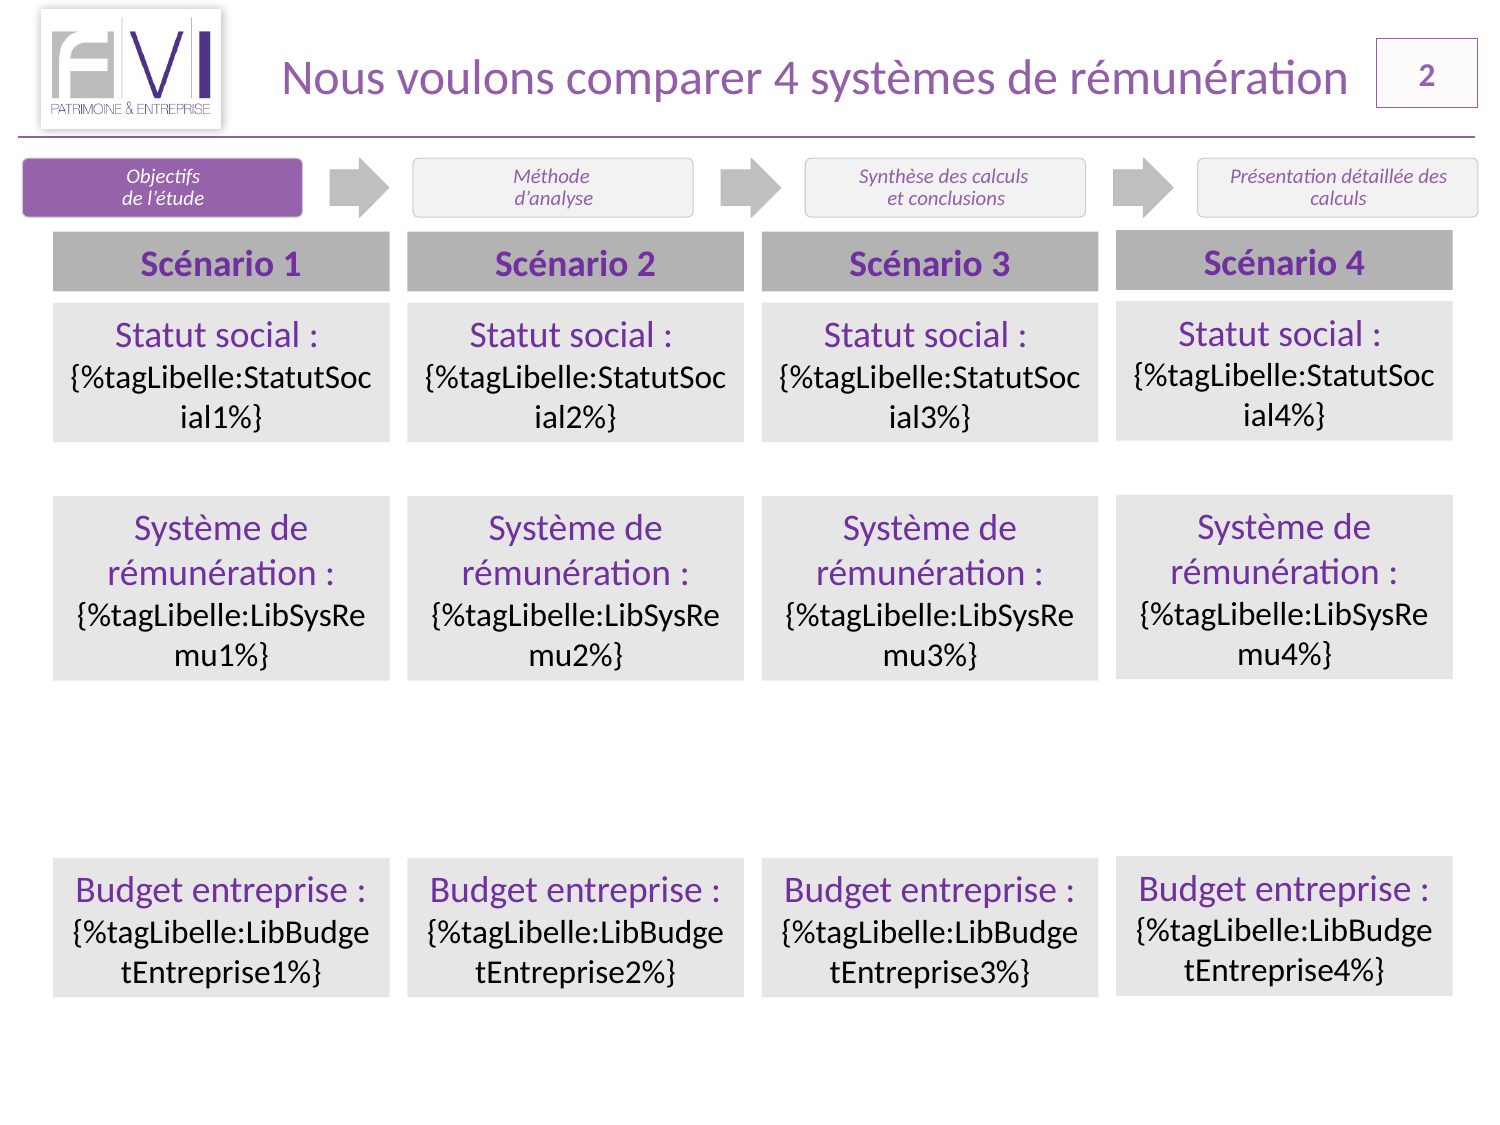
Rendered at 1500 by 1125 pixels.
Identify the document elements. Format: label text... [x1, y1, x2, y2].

text_box Statut social : {%tagLibelle:StatutSocial1%} [53, 302, 390, 443]
text_box Système de rémunération : {%tagLibelle:LibSysRemu4%} [1116, 494, 1453, 680]
text_box Système de rémunération : {%tagLibelle:LibSysRemu2%} [407, 496, 745, 681]
text_box Système de rémunération : {%tagLibelle:LibSysRemu3%} [761, 496, 1099, 681]
text_box Scénario 2 [407, 231, 744, 292]
title Nous voulons comparer 4 systèmes de rémunération [242, 19, 1365, 130]
text_box Budget entreprise : {%tagLibelle:LibBudgetEntreprise2%} [407, 857, 744, 998]
picture [41, 9, 221, 130]
text_box Statut social : {%tagLibelle:StatutSocial3%} [761, 302, 1099, 443]
text_box Budget entreprise : {%tagLibelle:LibBudgetEntreprise4%} [1116, 856, 1453, 996]
text_box Budget entreprise : {%tagLibelle:LibBudgetEntreprise1%} [53, 857, 390, 998]
text_box Statut social : {%tagLibelle:StatutSocial2%} [407, 302, 744, 443]
text_box Scénario 4 [1116, 230, 1453, 290]
text_box Scénario 1 [53, 231, 390, 292]
text_box Budget entreprise : {%tagLibelle:LibBudgetEntreprise3%} [761, 857, 1099, 998]
text_box Statut social : {%tagLibelle:StatutSocial4%} [1116, 301, 1453, 441]
text_box Système de rémunération : {%tagLibelle:LibSysRemu1%} [53, 496, 390, 681]
text_box Scénario 3 [761, 231, 1099, 292]
